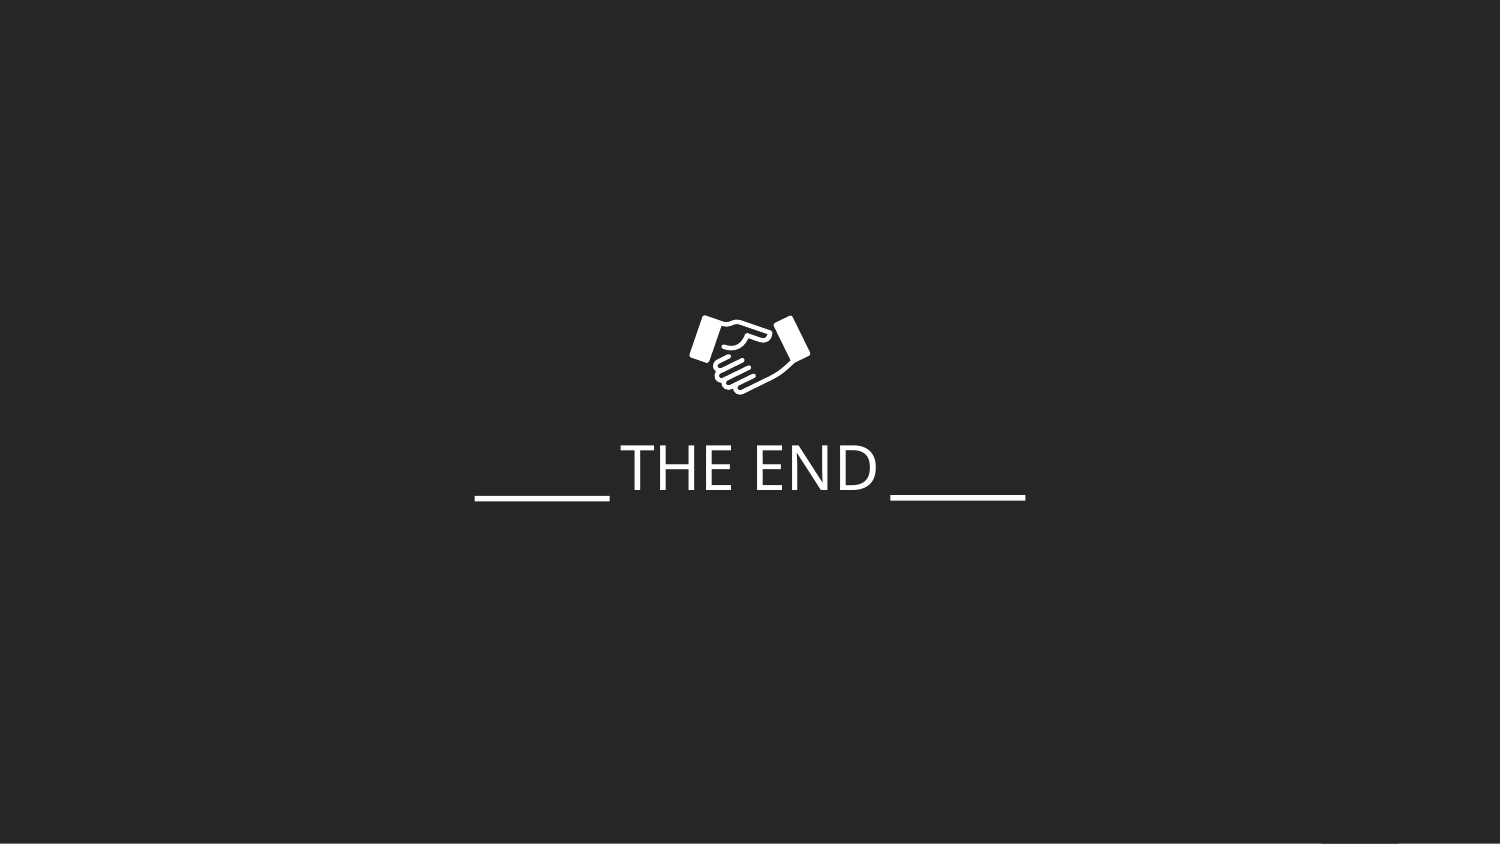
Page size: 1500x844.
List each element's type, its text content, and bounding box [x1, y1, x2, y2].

text_box THE END [574, 422, 926, 529]
text_box [0, 0, 1500, 844]
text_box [688, 314, 811, 395]
text_box [890, 495, 1026, 501]
text_box [474, 495, 574, 502]
